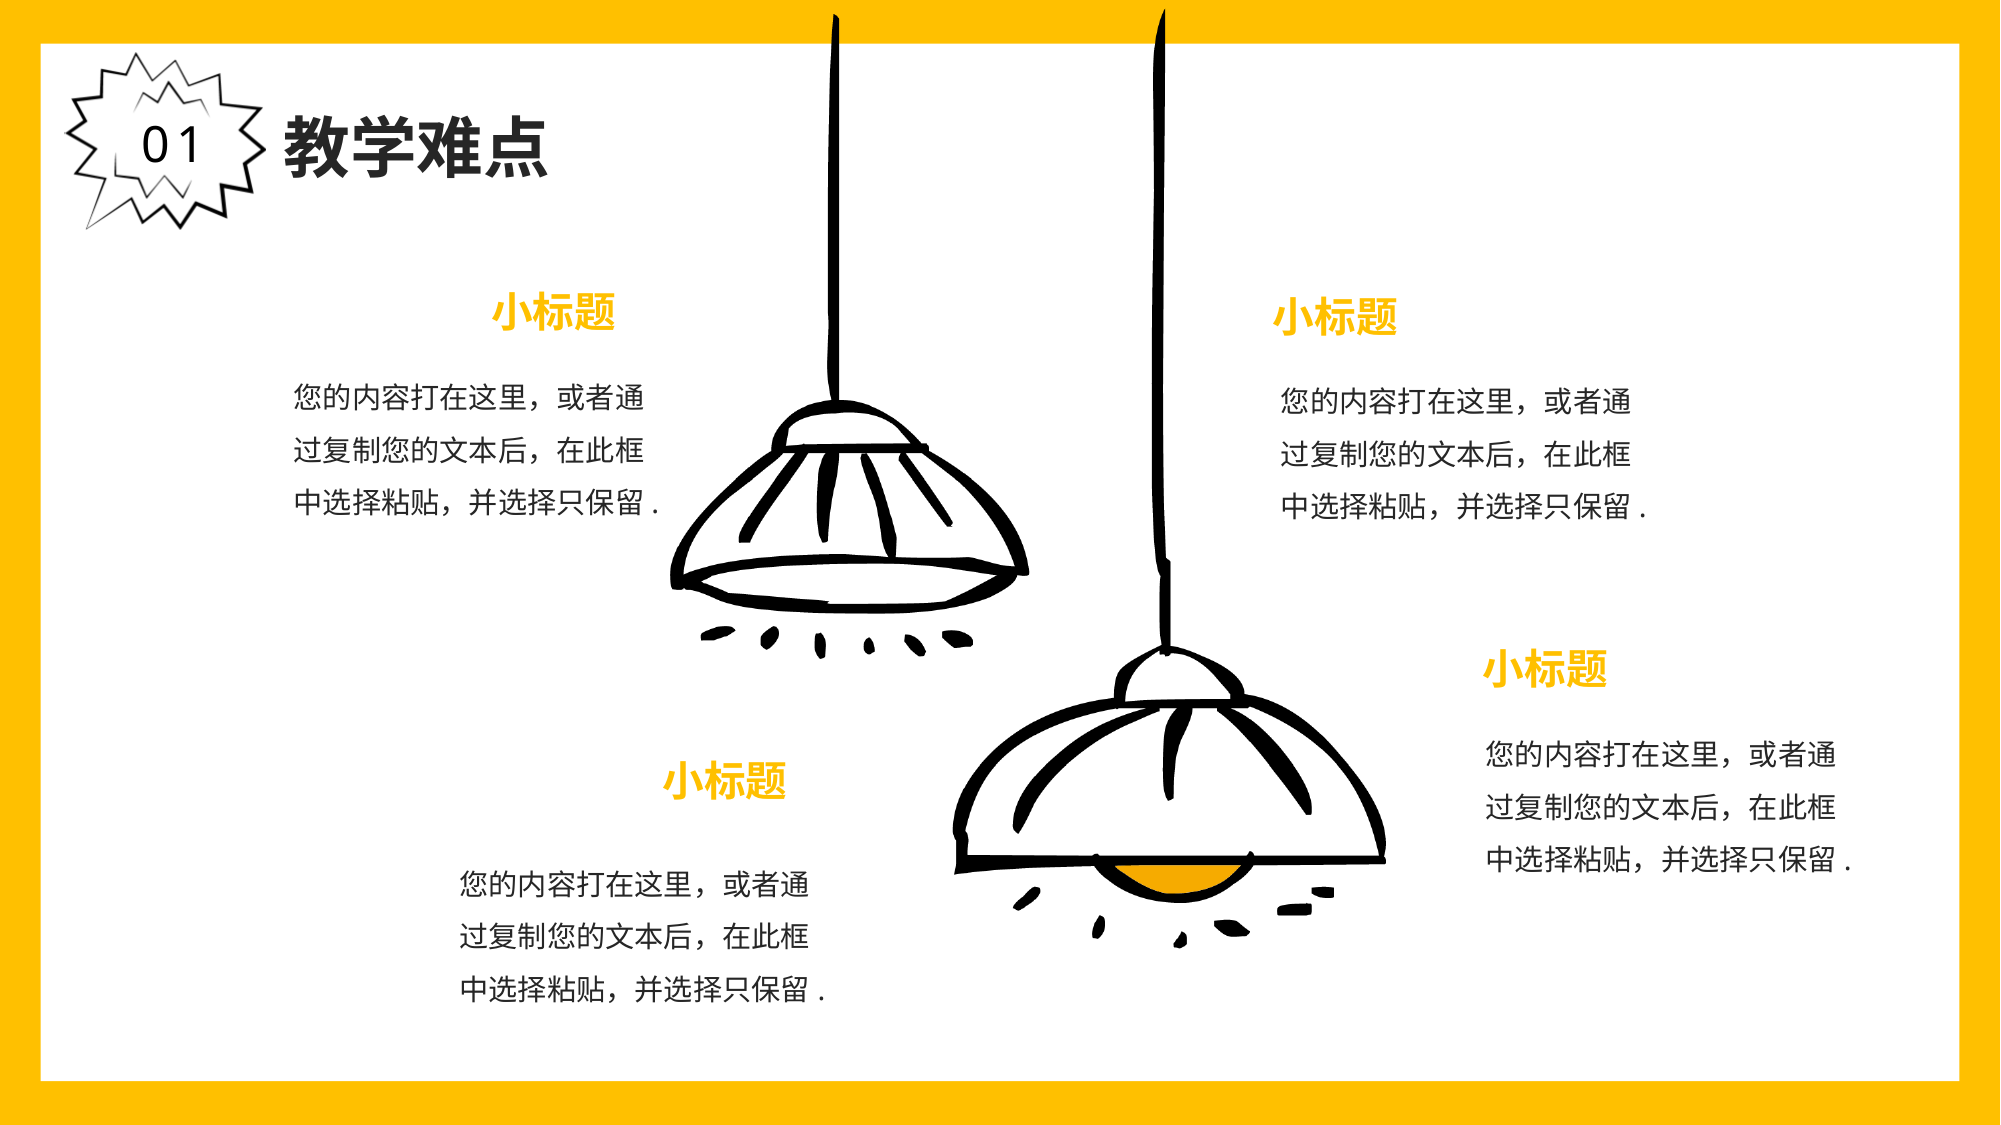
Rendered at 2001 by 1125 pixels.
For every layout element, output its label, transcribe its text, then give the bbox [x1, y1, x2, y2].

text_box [444, 747, 904, 1016]
picture [391, 0, 1535, 1050]
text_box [278, 278, 732, 529]
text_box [1258, 282, 1662, 533]
text_box 教学难点 [275, 98, 391, 193]
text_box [64, 52, 275, 230]
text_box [1467, 635, 1867, 886]
